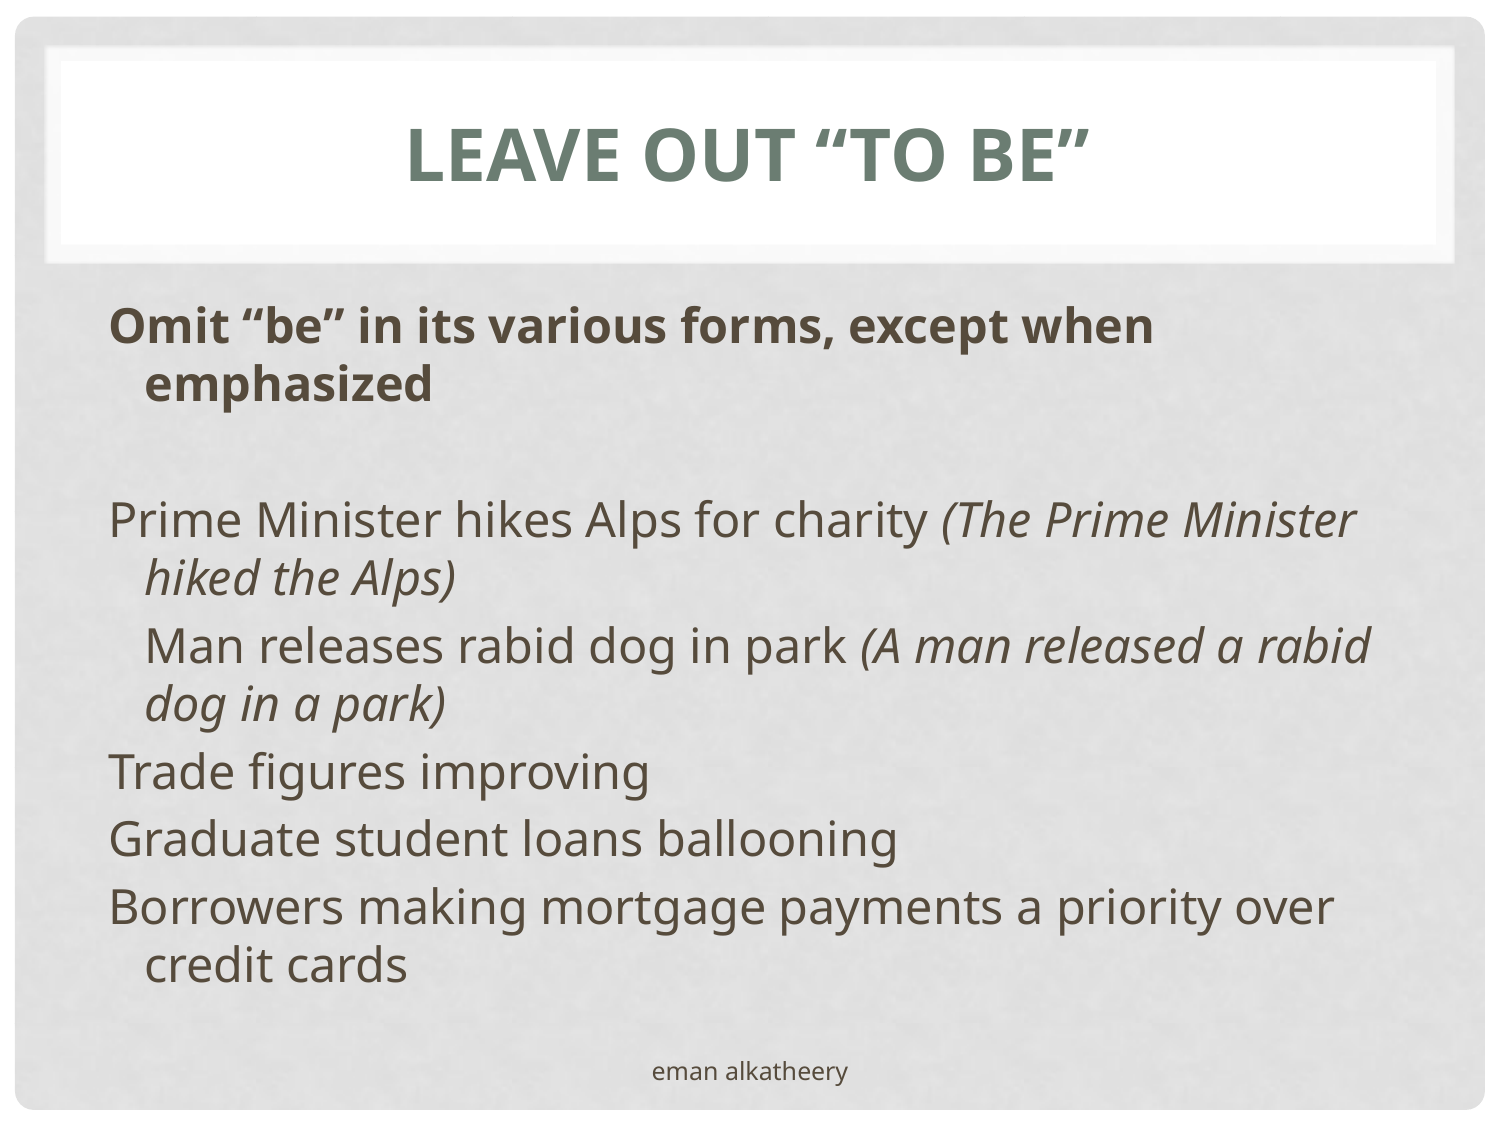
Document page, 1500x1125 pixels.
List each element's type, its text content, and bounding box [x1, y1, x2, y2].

list Omit “be” in its various forms, except when emphasized Prime Minister hikes Alps for charity (The Prime Minister hiked the Alps) Man releases rabid dog in park (A man released a rabid dog in a park) Trade figures improving Graduate student loans ballooning Borrowers making mortgage payments a priority over credit cards [75, 287, 1425, 1005]
title Leave out “to be” [69, 66, 1425, 238]
footer eman alkatheery [512, 1042, 988, 1103]
